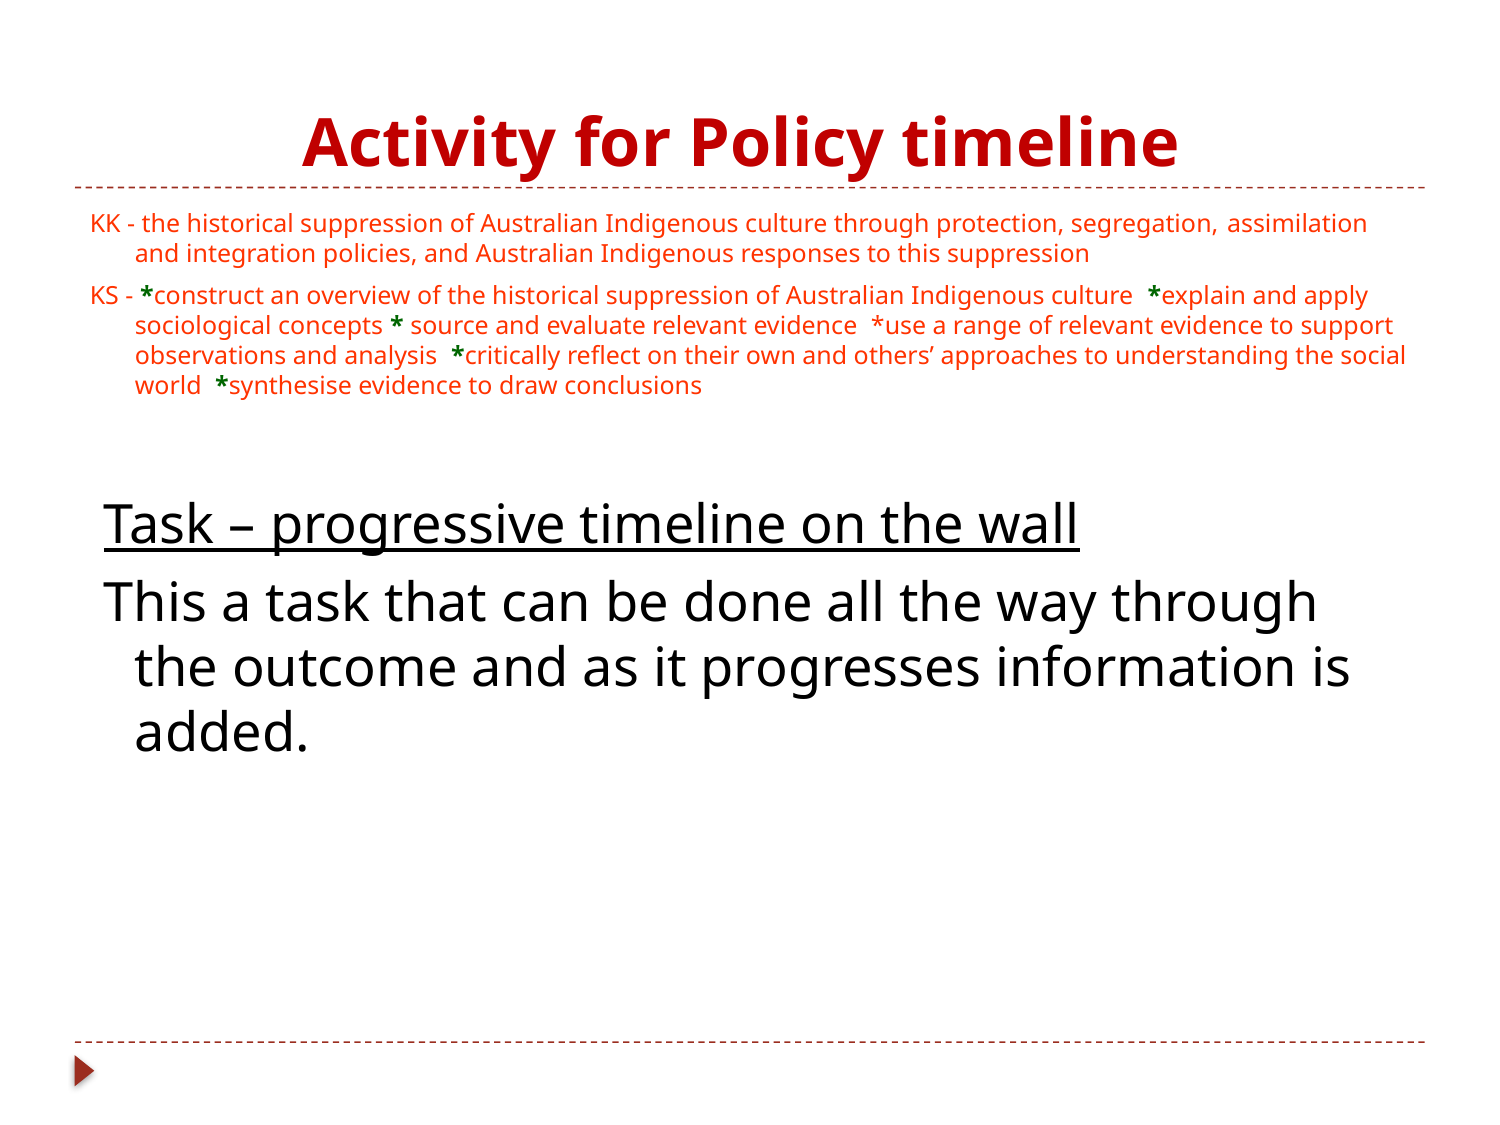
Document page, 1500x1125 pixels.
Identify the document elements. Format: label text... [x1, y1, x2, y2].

title Activity for Policy timeline [75, 24, 1425, 188]
list KK - the historical suppression of Australian Indigenous culture through protection, segregation, assimilation and integration policies, and Australian Indigenous responses to this suppression KS - *construct an overview of the historical suppression of Australian Indigenous culture *explain and apply sociological concepts * source and evaluate relevant evidence *use a range of relevant evidence to support observations and analysis *critically reflect on their own and others’ approaches to understanding the social world *synthesise evidence to draw conclusions Task – progressive timeline on the wall This a task that can be done all the way through the outcome and as it progresses information is added. [75, 200, 1425, 1010]
